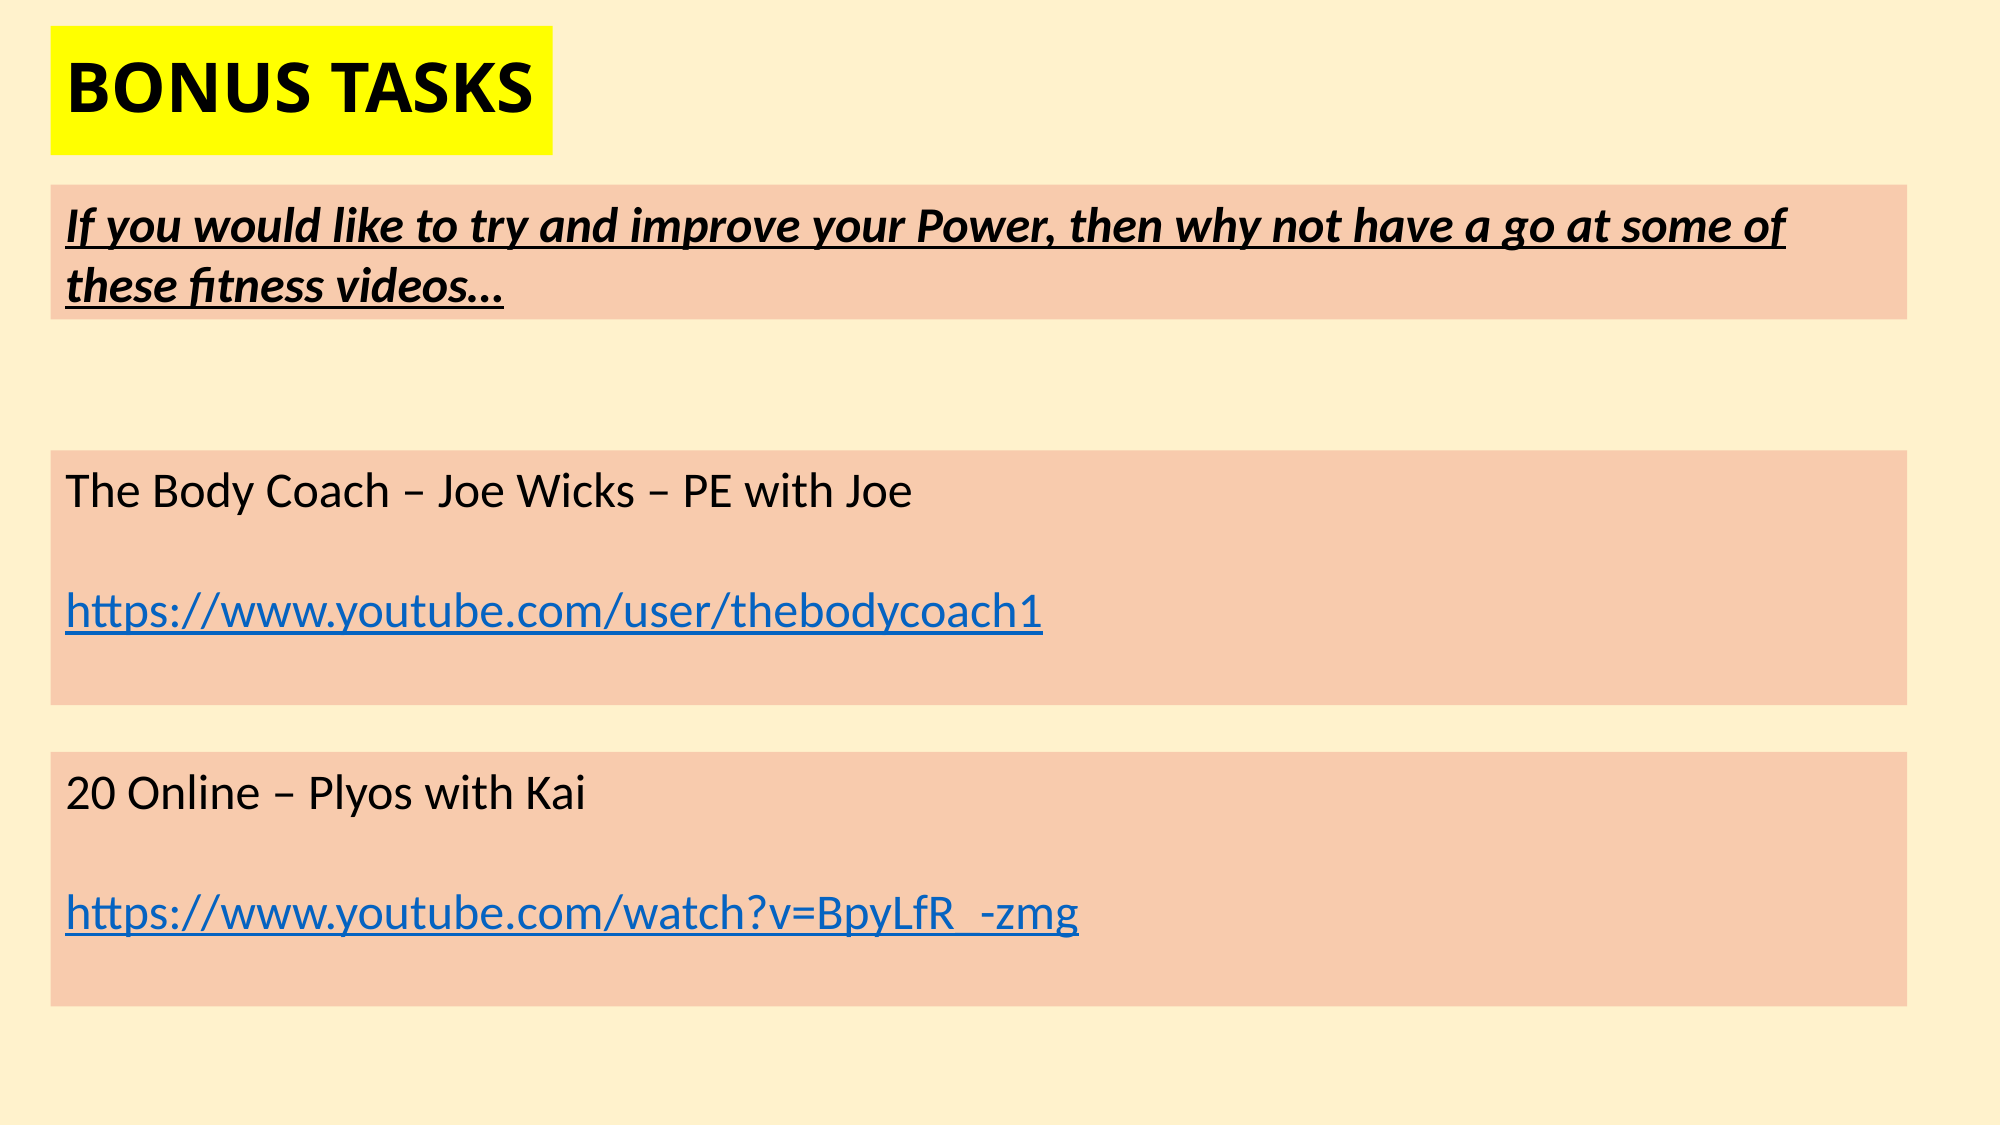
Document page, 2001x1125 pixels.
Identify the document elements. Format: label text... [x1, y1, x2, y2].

text_box 20 Online – Plyos with Kai https://www.youtube.com/watch?v=BpyLfR_-zmg [50, 751, 1908, 1007]
text_box The Body Coach – Joe Wicks – PE with Joe https://www.youtube.com/user/thebodycoach1 [50, 450, 1908, 706]
text_box If you would like to try and improve your Power, then why not have a go at some of these fitness videos… [50, 184, 1908, 320]
title BONUS TASKS [50, 25, 553, 156]
